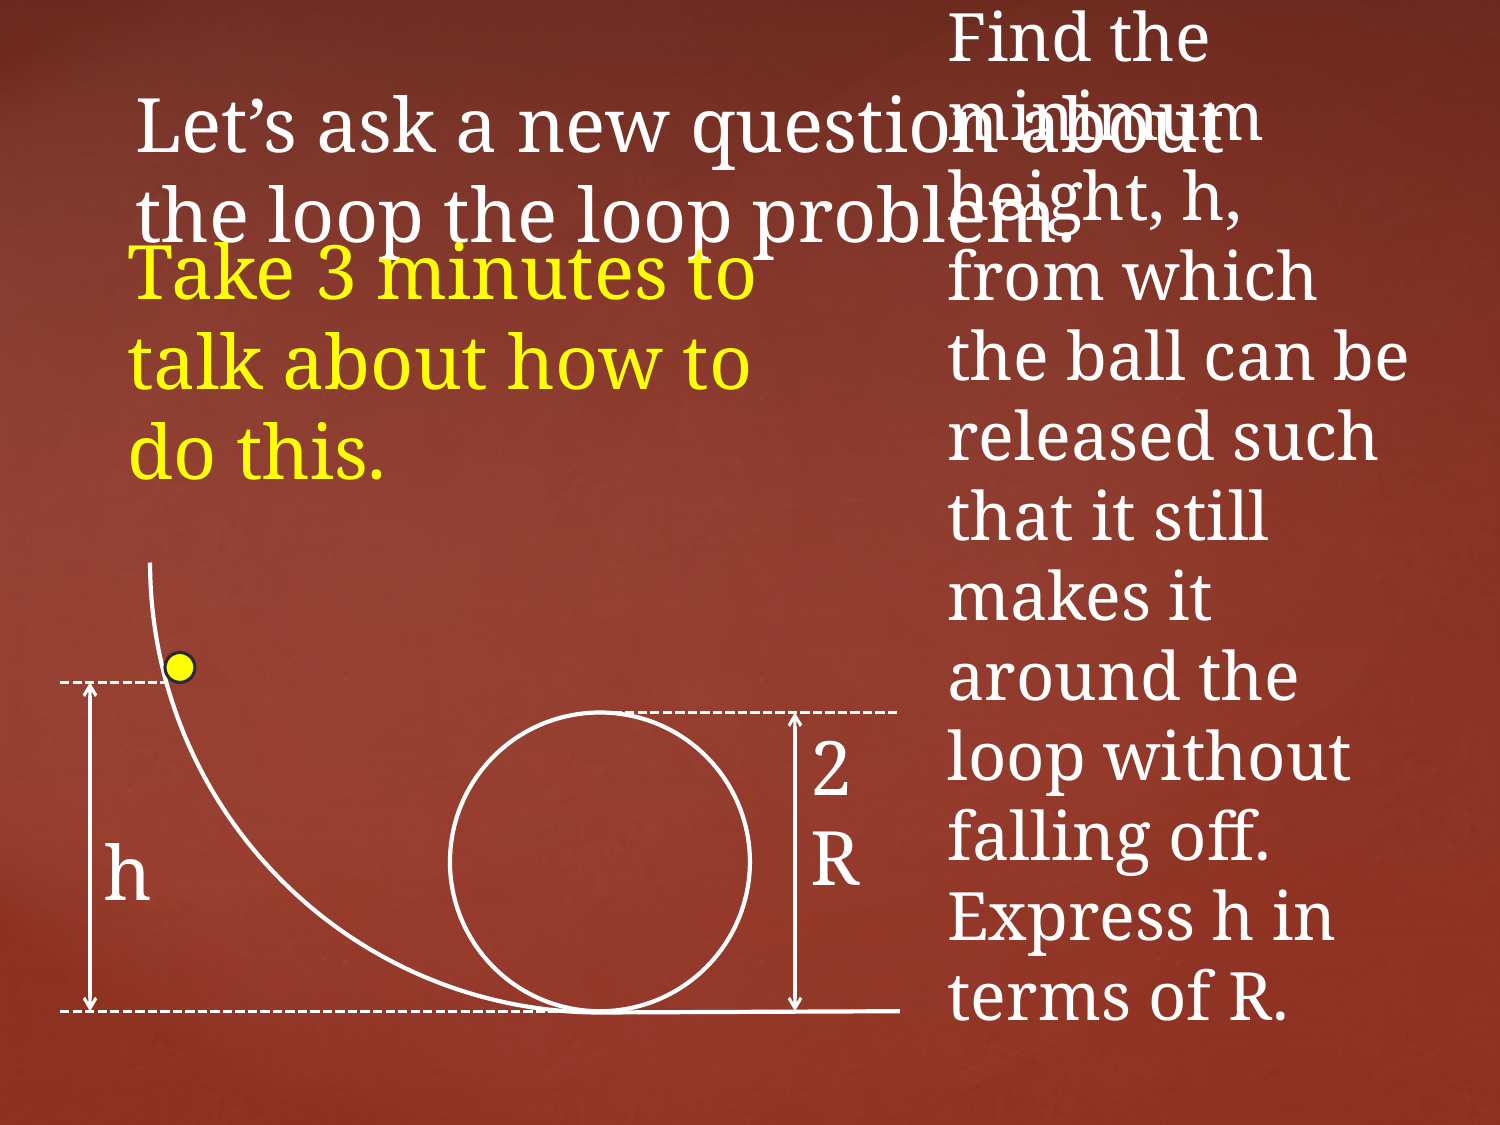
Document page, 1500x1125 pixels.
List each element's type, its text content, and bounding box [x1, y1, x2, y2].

title Let’s ask a new question about the loop the loop problem. [120, 82, 1358, 265]
text_box [448, 710, 752, 1007]
text_box 2R [805, 785, 915, 909]
text_box [149, 562, 601, 1007]
text_box [163, 650, 197, 684]
text_box h [100, 800, 195, 923]
text_box Take 3 minutes to talk about how to do this. [112, 322, 825, 503]
text_box Find the minimum height, h, from which the ball can be released such that it still makes it around the loop without falling off. Express h in terms of R. [932, 232, 1428, 1042]
